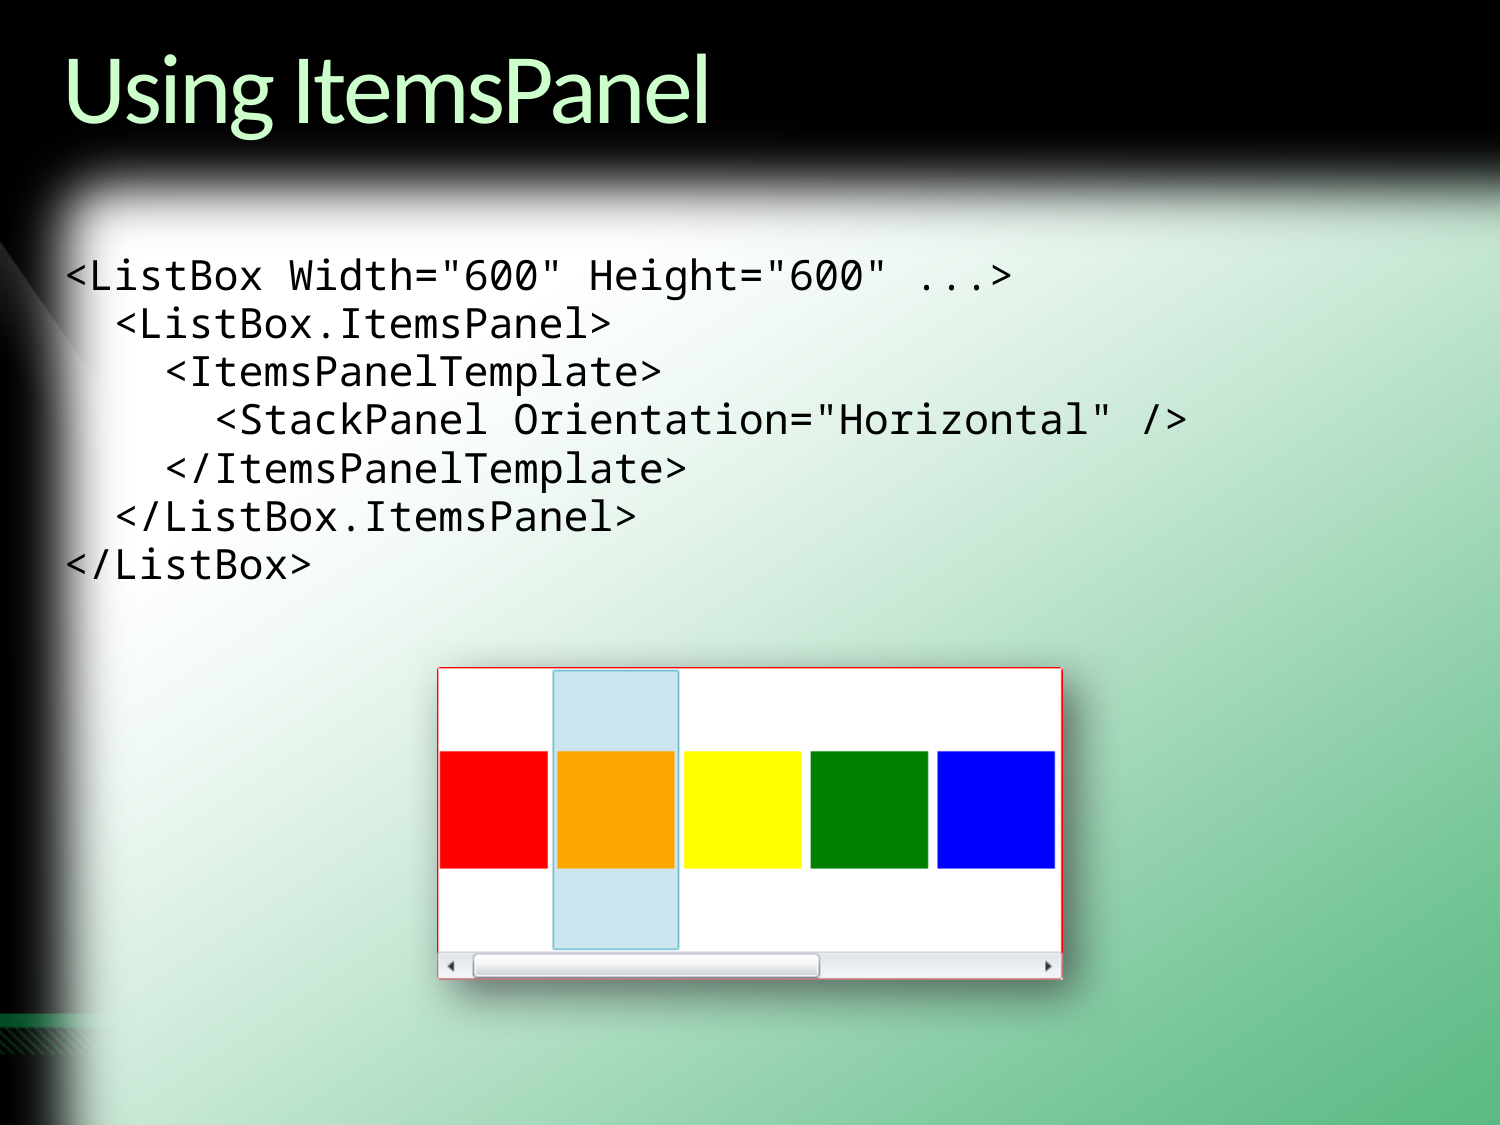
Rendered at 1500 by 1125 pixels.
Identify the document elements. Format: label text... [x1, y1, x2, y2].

list <ListBox Width="600" Height="600" ...> <ListBox.ItemsPanel> <ItemsPanelTemplate> <StackPanel Orientation="Horizontal" /> </ItemsPanelTemplate> </ListBox.ItemsPanel> </ListBox> [63, 257, 1433, 537]
picture [0, 0, 1500, 1125]
title Using ItemsPanel [62, 37, 1438, 147]
